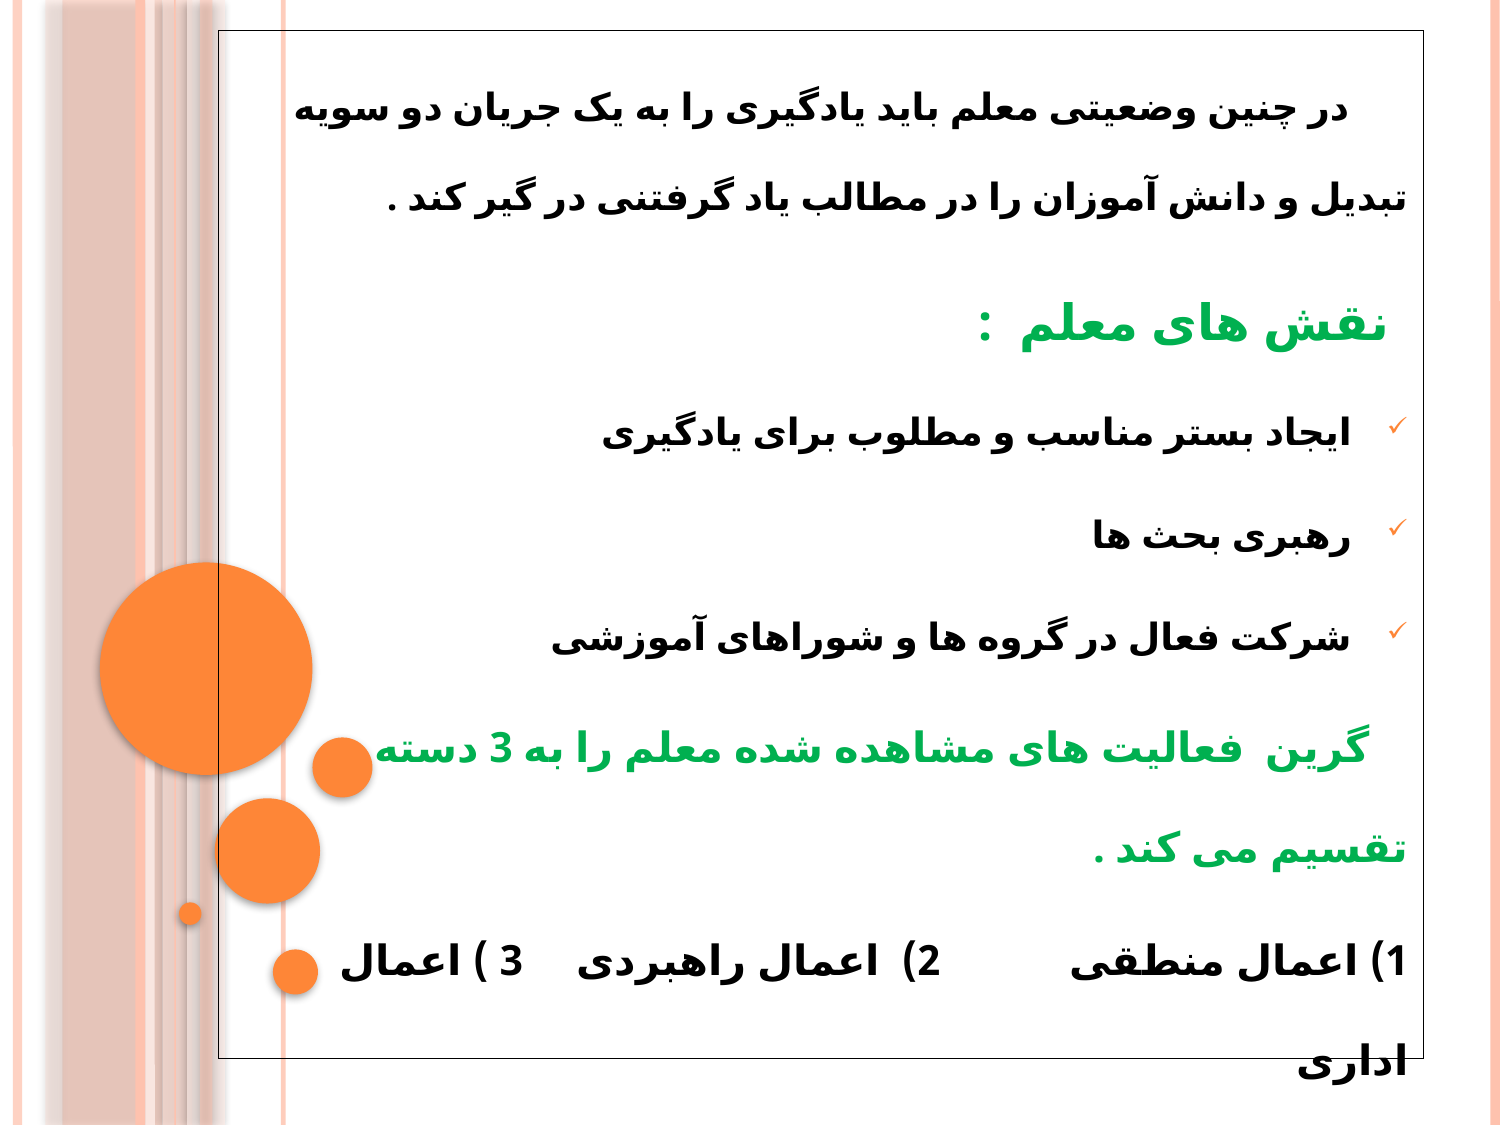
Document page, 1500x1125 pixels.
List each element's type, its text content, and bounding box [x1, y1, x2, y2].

subtitle در چنین وضعیتی معلم باید یادگیری را به یک جریان دو سویه تبدیل و دانش آموزان را در مطالب یاد گرفتنی در گیر کند . نقش های معلم : ایجاد بستر مناسب و مطلوب برای یادگیری رهبری بحث ها شرکت فعال در گروه ها و شوراهای آموزشی گرین فعالیت های مشاهده شده معلم را به 3 دسته تقسیم می کند . 1) اعمال منطقی 2) اعمال راهبردی 3 ) اعمال اداری [218, 30, 1424, 1059]
